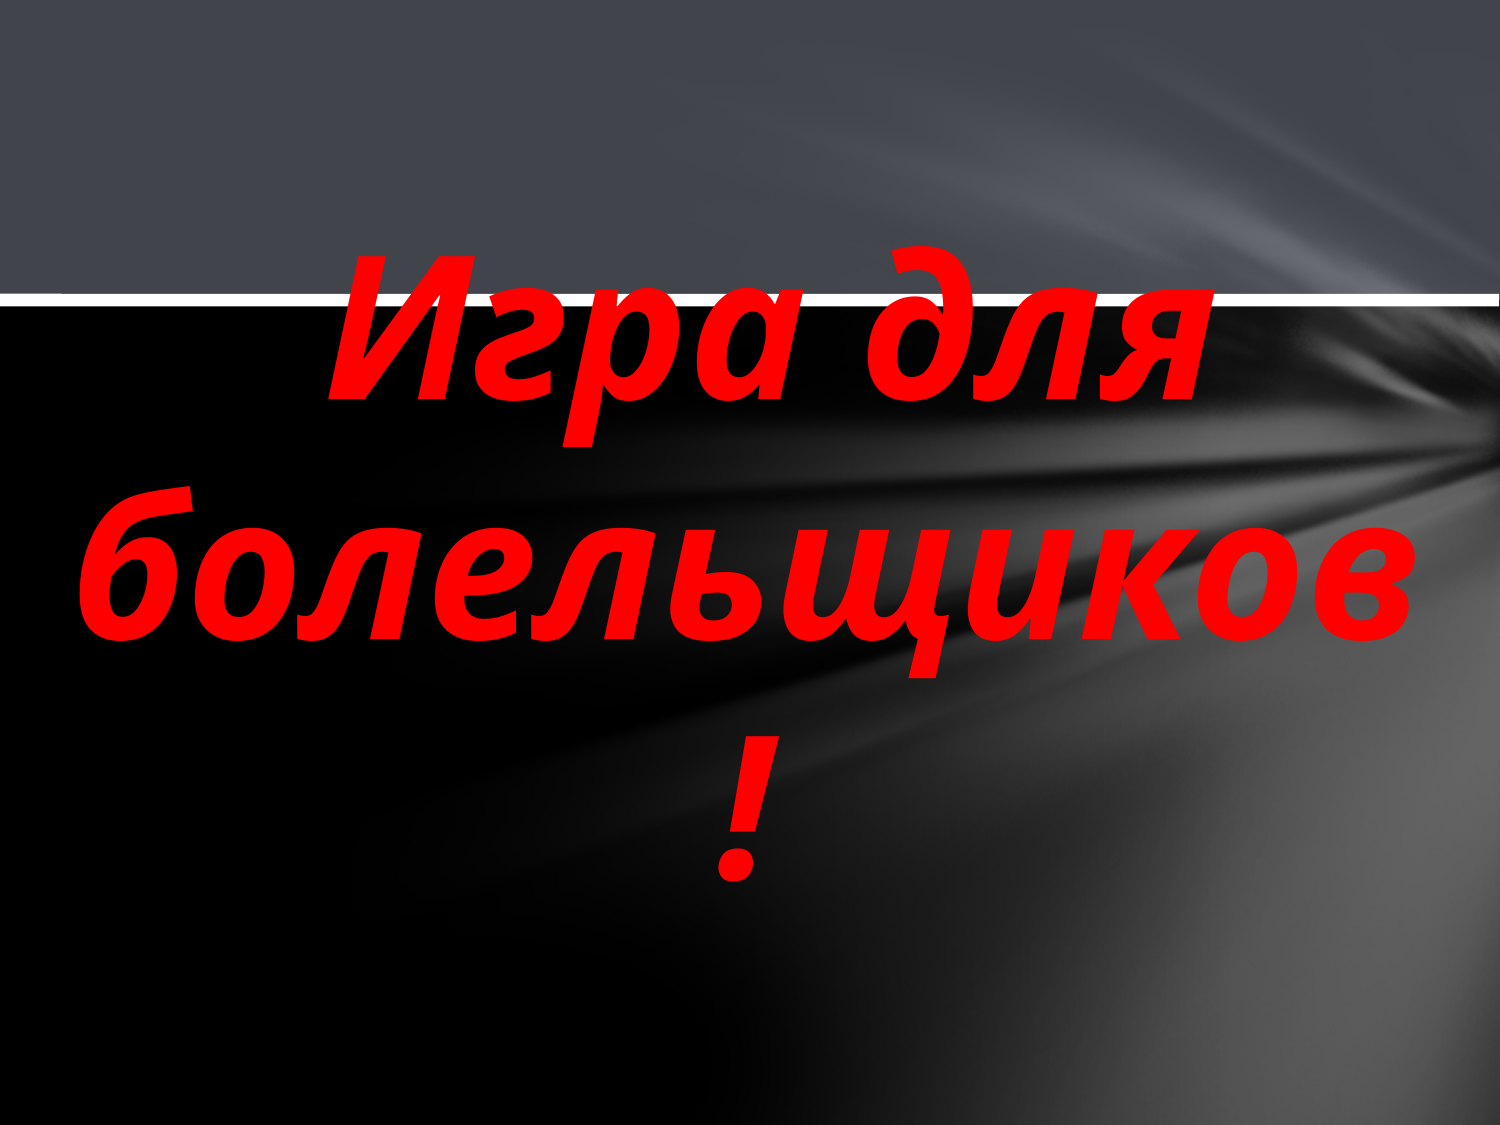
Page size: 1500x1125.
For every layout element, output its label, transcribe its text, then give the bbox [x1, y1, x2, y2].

title Игра для болельщиков! [52, 396, 1438, 723]
